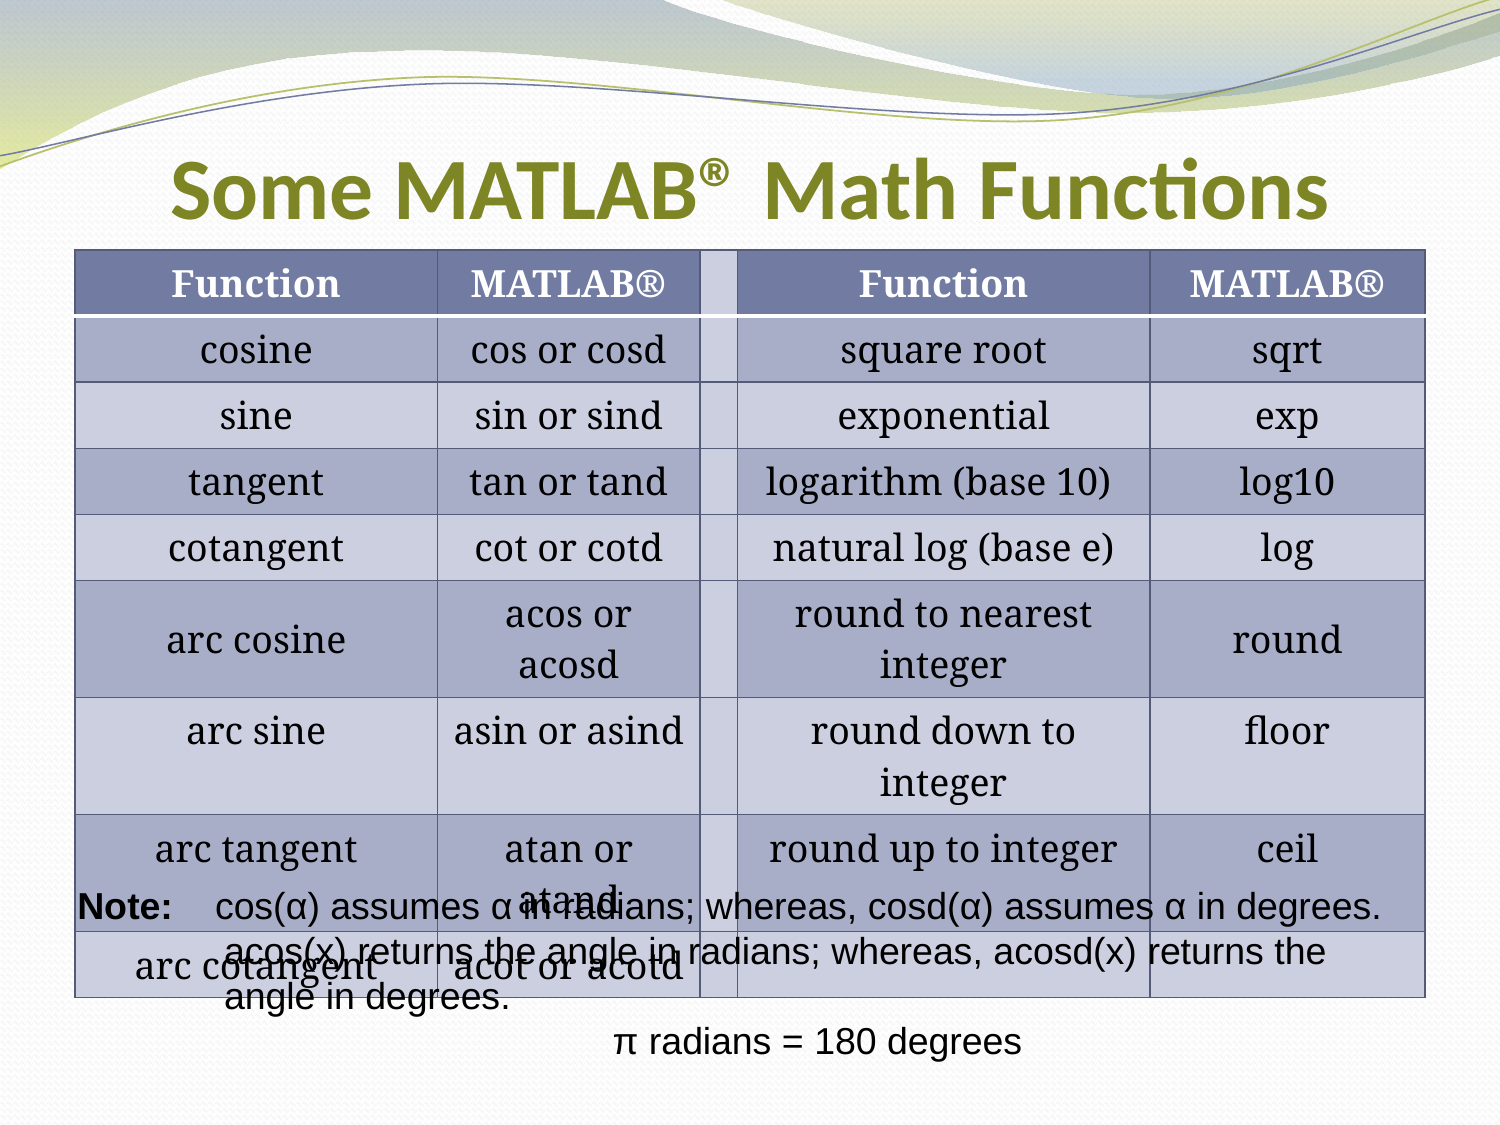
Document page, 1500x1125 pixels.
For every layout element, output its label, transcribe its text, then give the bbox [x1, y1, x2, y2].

table_cell tan or tand [438, 449, 699, 514]
table_cell [701, 815, 737, 874]
table_cell square root [738, 318, 1149, 381]
title Some MATLAB® Math Functions [75, 50, 1425, 238]
table_cell exp [1151, 383, 1424, 448]
table_cell [701, 318, 737, 381]
table_cell arc sine [76, 698, 437, 814]
table_header Function [76, 251, 437, 314]
table_cell arc cosine [76, 581, 437, 697]
table_cell sine [76, 383, 437, 448]
table_cell cosine [76, 318, 437, 381]
table_cell round [1151, 581, 1424, 697]
table_cell exponential [738, 383, 1149, 448]
table_cell [701, 383, 737, 448]
table_cell round to nearest integer [738, 581, 1149, 697]
table_cell [701, 698, 737, 814]
table_header Function [738, 251, 1149, 314]
table_cell floor [1151, 698, 1424, 814]
table_cell arc tangent [76, 815, 437, 874]
table_header [701, 251, 737, 314]
table_cell [701, 449, 737, 514]
table_cell [701, 581, 737, 697]
table_cell ceil [1151, 815, 1424, 874]
table_cell log10 [1151, 449, 1424, 514]
text_box Note: cos(α) assumes α in radians; whereas, cosd(α) assumes α in degrees. acos(x) returns the angle in radians; whereas, acosd(x) returns the angle in degrees. π radians = 180 degrees [62, 874, 1438, 1070]
table_cell round up to integer [738, 815, 1149, 874]
table_header MATLAB® [438, 251, 699, 314]
table_cell round down to integer [738, 698, 1149, 814]
table_cell cot or cotd [438, 515, 699, 580]
table_cell logarithm (base 10) [738, 449, 1149, 514]
table_cell atan or atand [438, 815, 699, 874]
table_cell sin or sind [438, 383, 699, 448]
table_cell log [1151, 515, 1424, 580]
table_cell tangent [76, 449, 437, 514]
table_cell [701, 515, 737, 580]
table_header MATLAB® [1151, 251, 1424, 314]
table_cell acos or acosd [438, 581, 699, 697]
table_cell cos or cosd [438, 318, 699, 381]
table_cell asin or asind [438, 698, 699, 814]
table_cell cotangent [76, 515, 437, 580]
table_cell sqrt [1151, 318, 1424, 381]
table_cell natural log (base e) [738, 515, 1149, 580]
